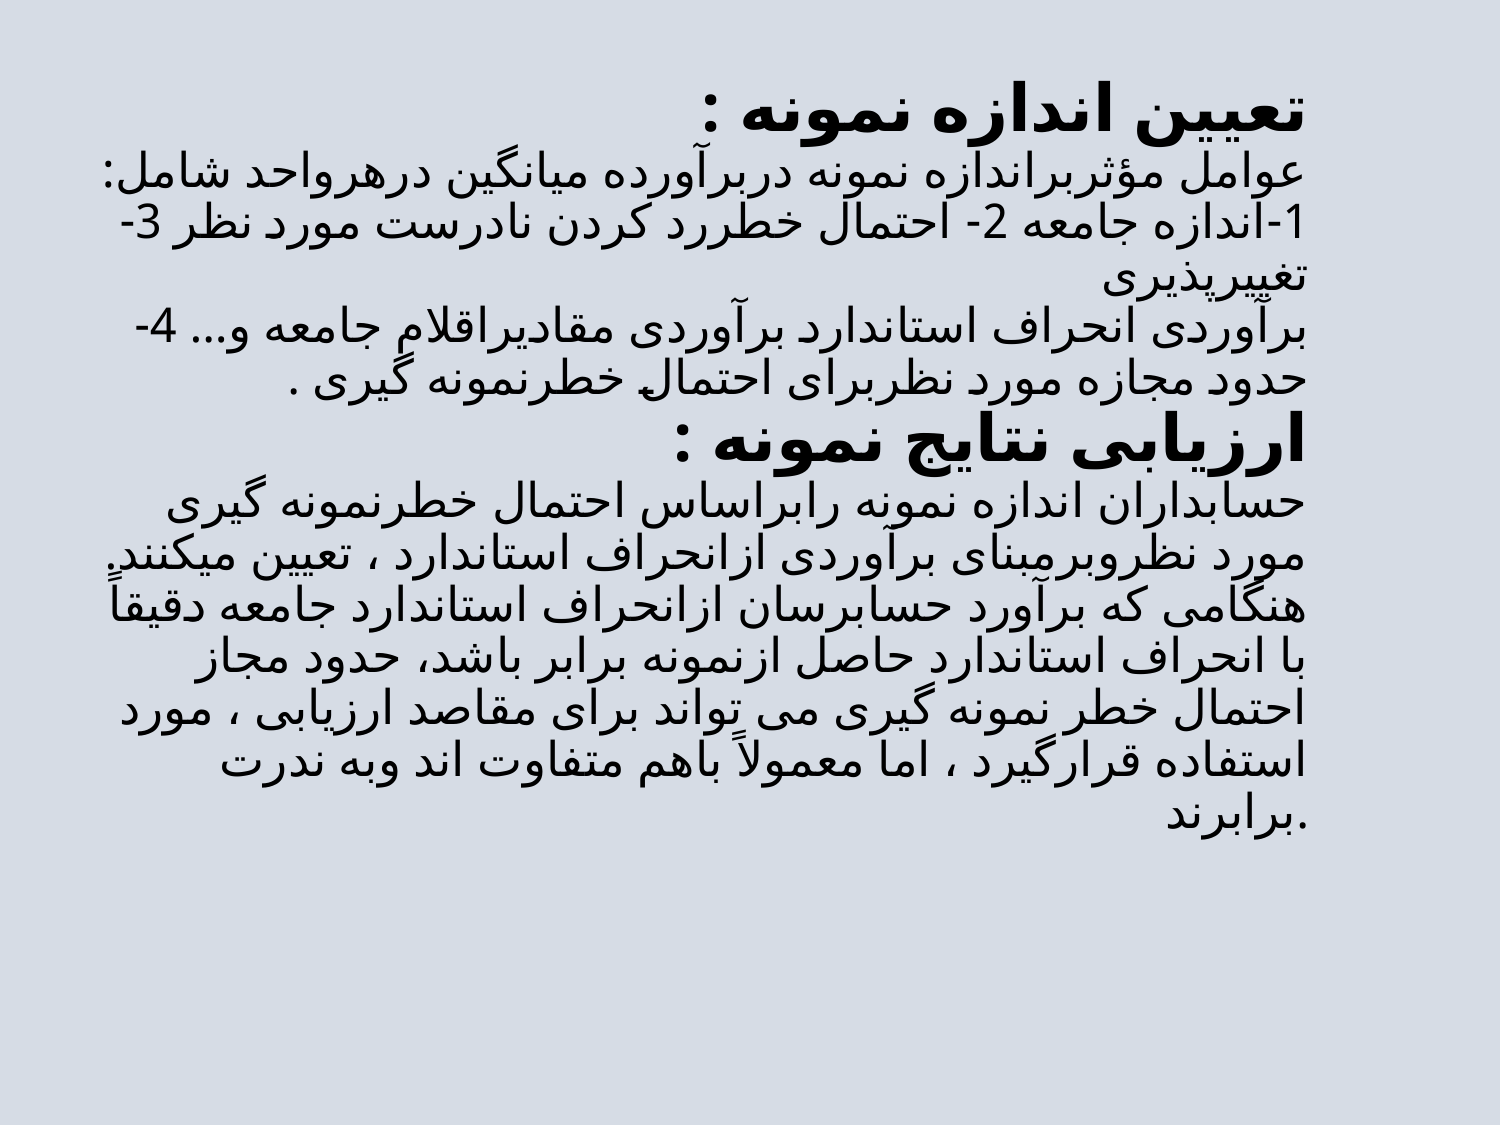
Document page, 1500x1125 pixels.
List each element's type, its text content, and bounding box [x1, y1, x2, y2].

title تعیین اندازه نمونه : عوامل مؤثربراندازه نمونه دربرآورده میانگین درهرواحد شامل: 1-اندازه جامعه 2- احتمال خطررد کردن نادرست مورد نظر 3- تغییرپذیری برآوردی انحراف استاندارد برآوردی مقادیراقلام جامعه و... 4- حدود مجازه مورد نظربرای احتمال خطرنمونه گیری . ارزیابی نتایج نمونه : حسابداران اندازه نمونه رابراساس احتمال خطرنمونه گیری مورد نظروبرمبنای برآوردی ازانحراف استاندارد ، تعیین میکنند. هنگامی که برآورد حسابرسان ازانحراف استاندارد جامعه دقیقاً با انحراف استاندارد حاصل ازنمونه برابر باشد، حدود مجاز احتمال خطر نمونه گیری می تواند برای مقاصد ارزیابی ، مورد استفاده قرارگیرد ، اما معمولاً باهم متفاوت اند وبه ندرت برابرند. [75, 45, 1325, 926]
